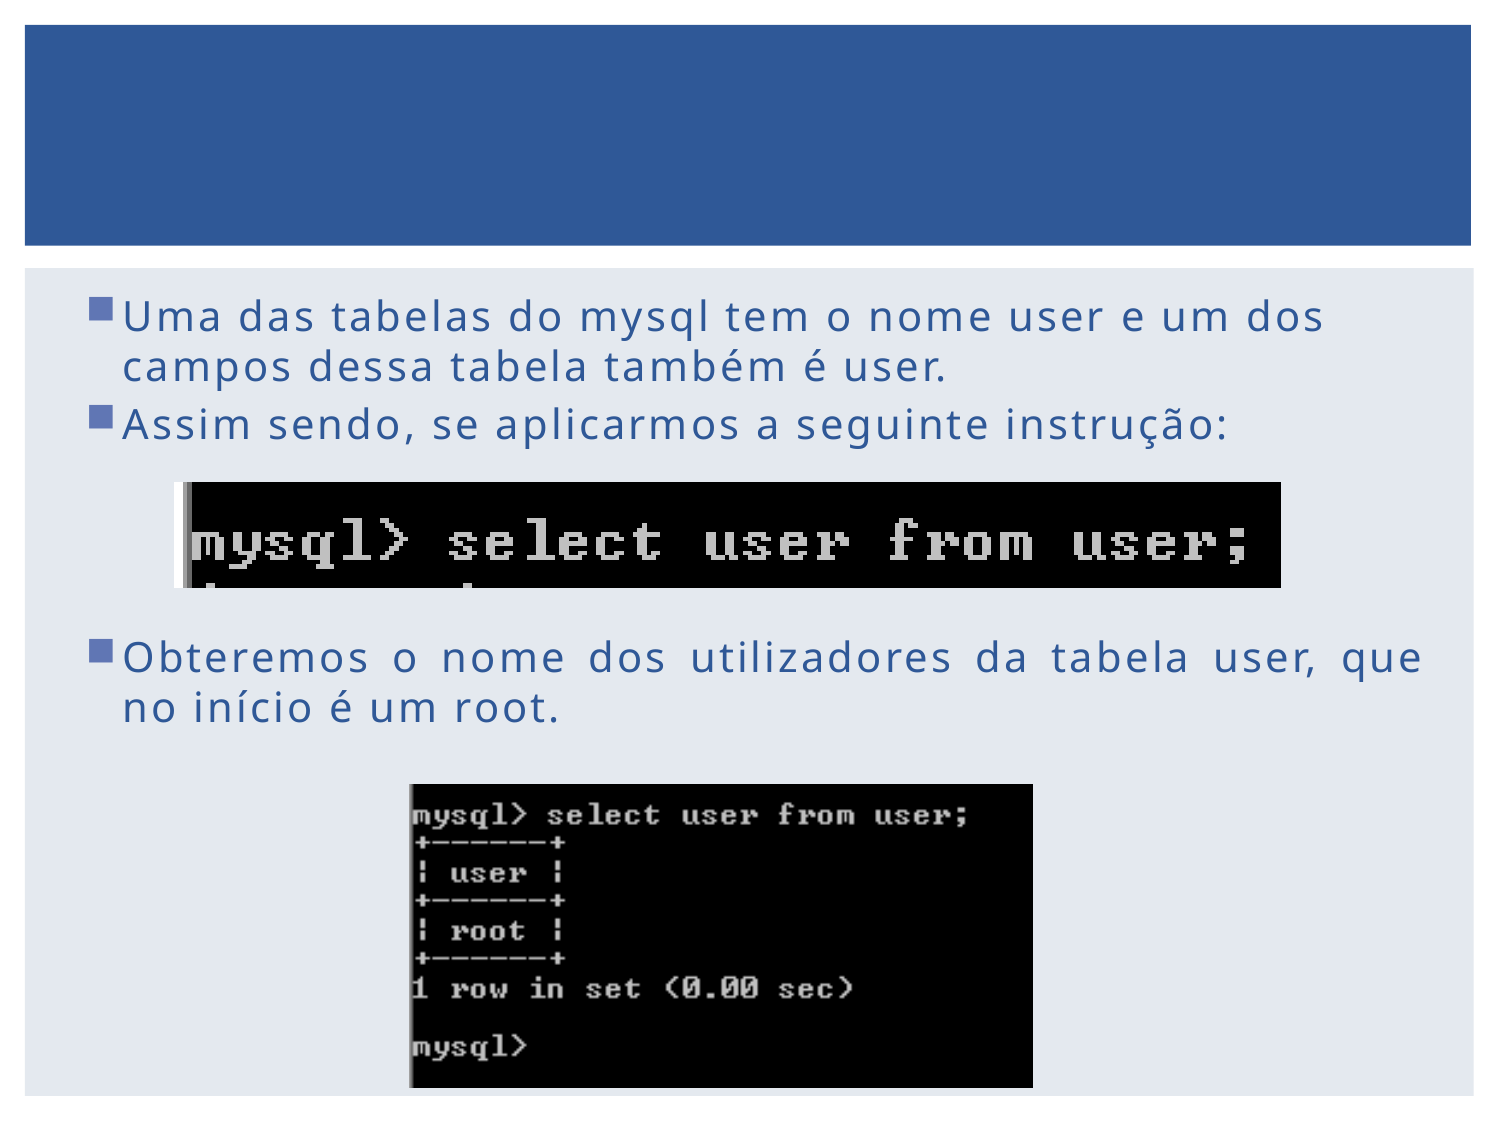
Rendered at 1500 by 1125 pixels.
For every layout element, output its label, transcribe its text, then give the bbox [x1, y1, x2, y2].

picture [409, 784, 1033, 1088]
picture [174, 482, 1281, 589]
list Uma das tabelas do mysql tem o nome user e um dos campos dessa tabela também é user. Assim sendo, se aplicarmos a seguinte instrução: Obteremos o nome dos utilizadores da tabela user, que no início é um root. [62, 281, 1442, 1005]
